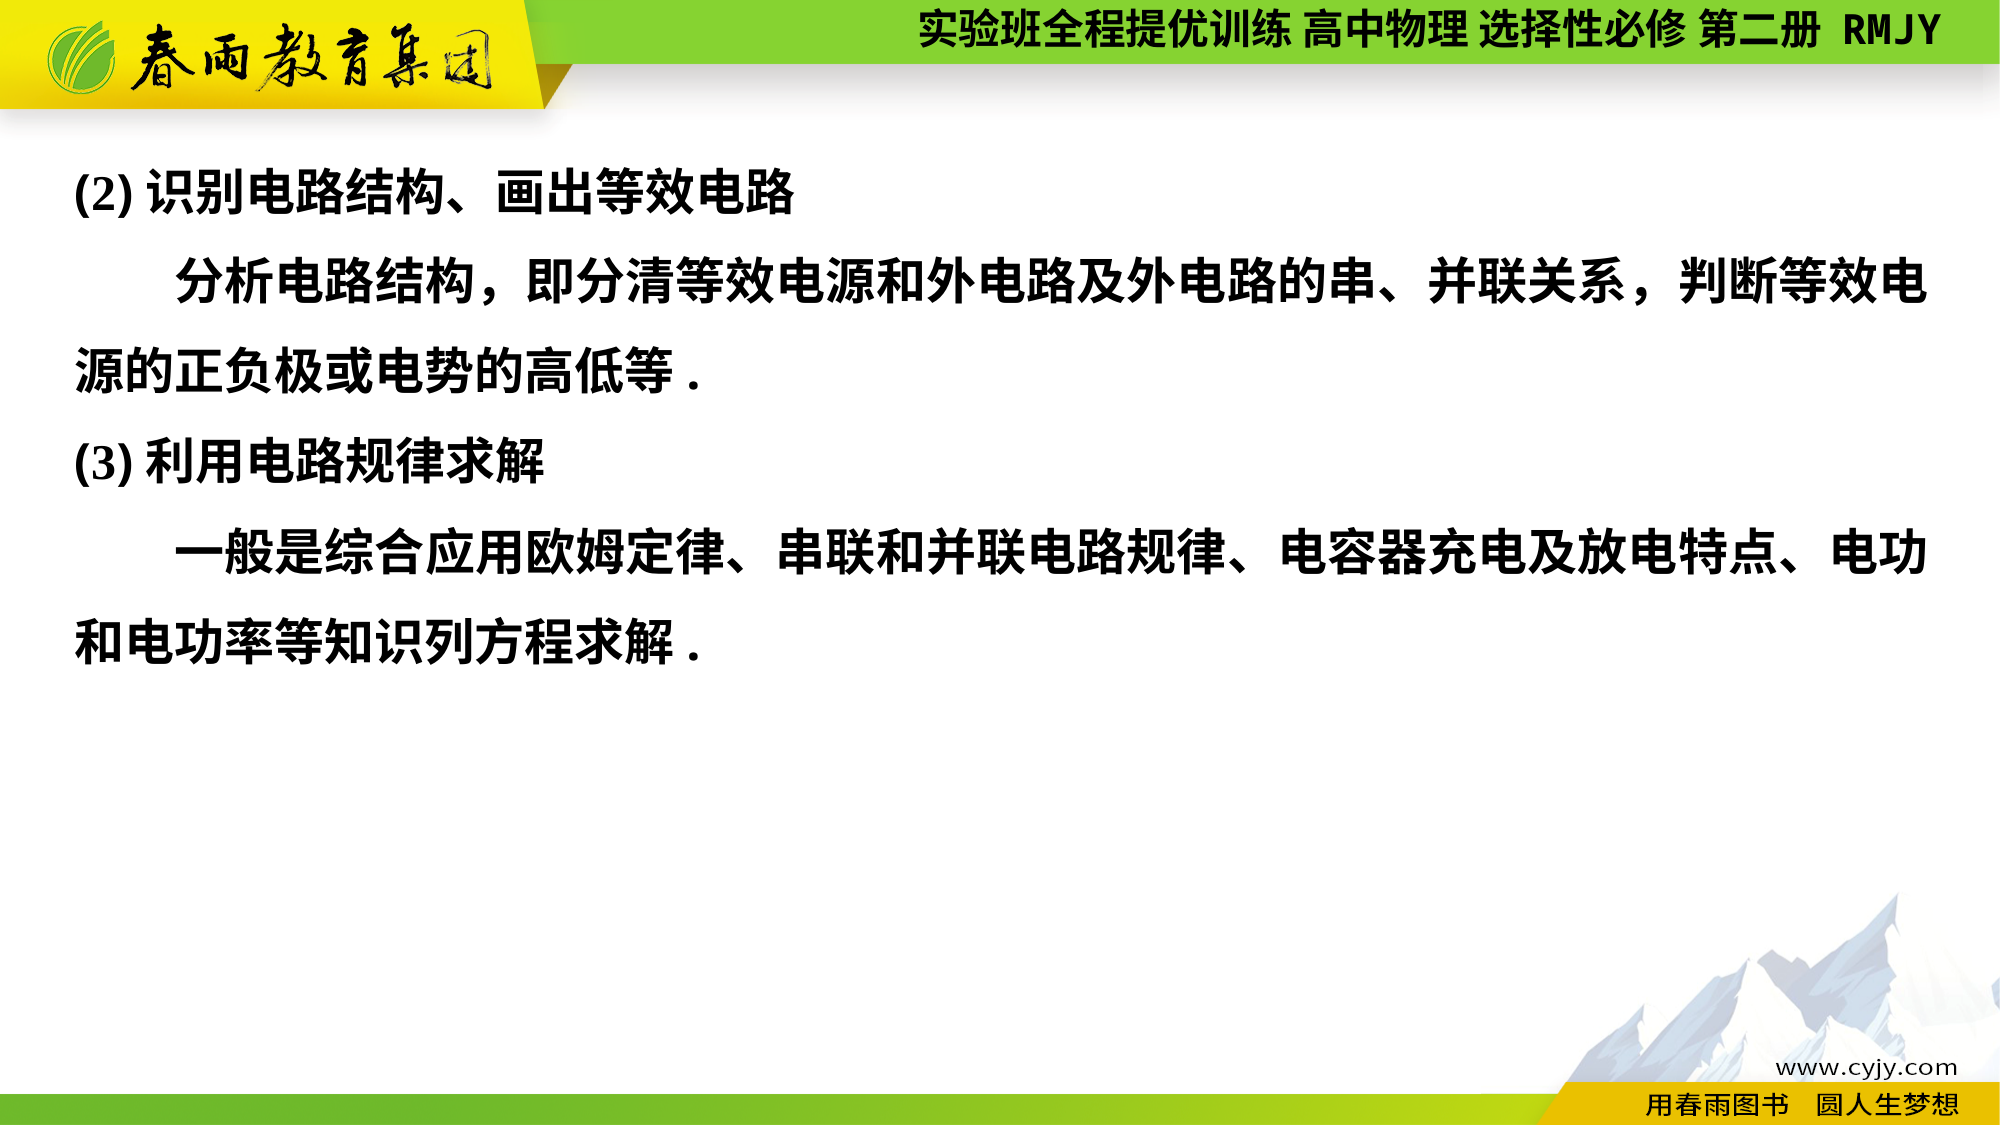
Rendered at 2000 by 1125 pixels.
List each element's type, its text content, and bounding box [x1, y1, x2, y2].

list (2)识别电路结构、画出等效电路 分析电路结构，即分清等效电源和外电路及外电路的串、并联关系，判断等效电源的正负极或电势的高低等. (3)利用电路规律求解 一般是综合应用欧姆定律、串联和并联电路规律、电容器充电及放电特点、电功和电功率等知识列方程求解. [59, 122, 1944, 669]
picture [0, 0, 2000, 1125]
